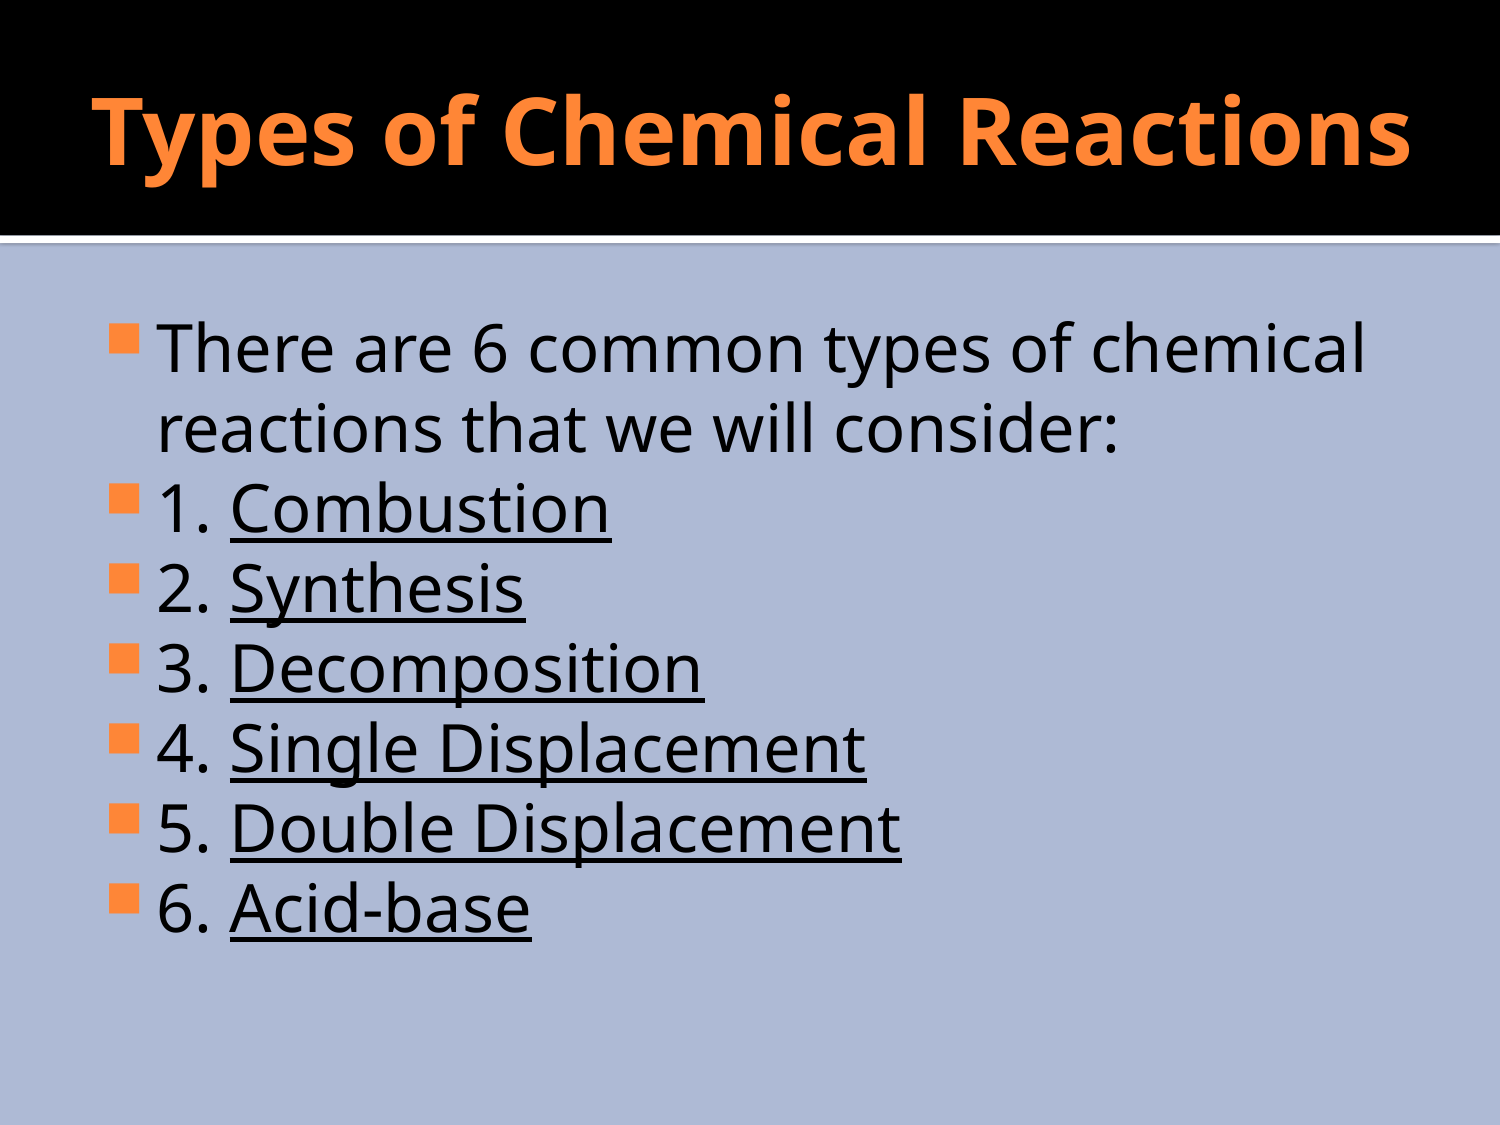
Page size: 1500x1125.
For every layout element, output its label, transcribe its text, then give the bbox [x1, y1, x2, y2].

title Types of Chemical Reactions [75, 25, 1425, 231]
list There are 6 common types of chemical reactions that we will consider: 1. Combustion 2. Synthesis 3. Decomposition 4. Single Displacement 5. Double Displacement 6. Acid-base [75, 291, 1425, 1050]
